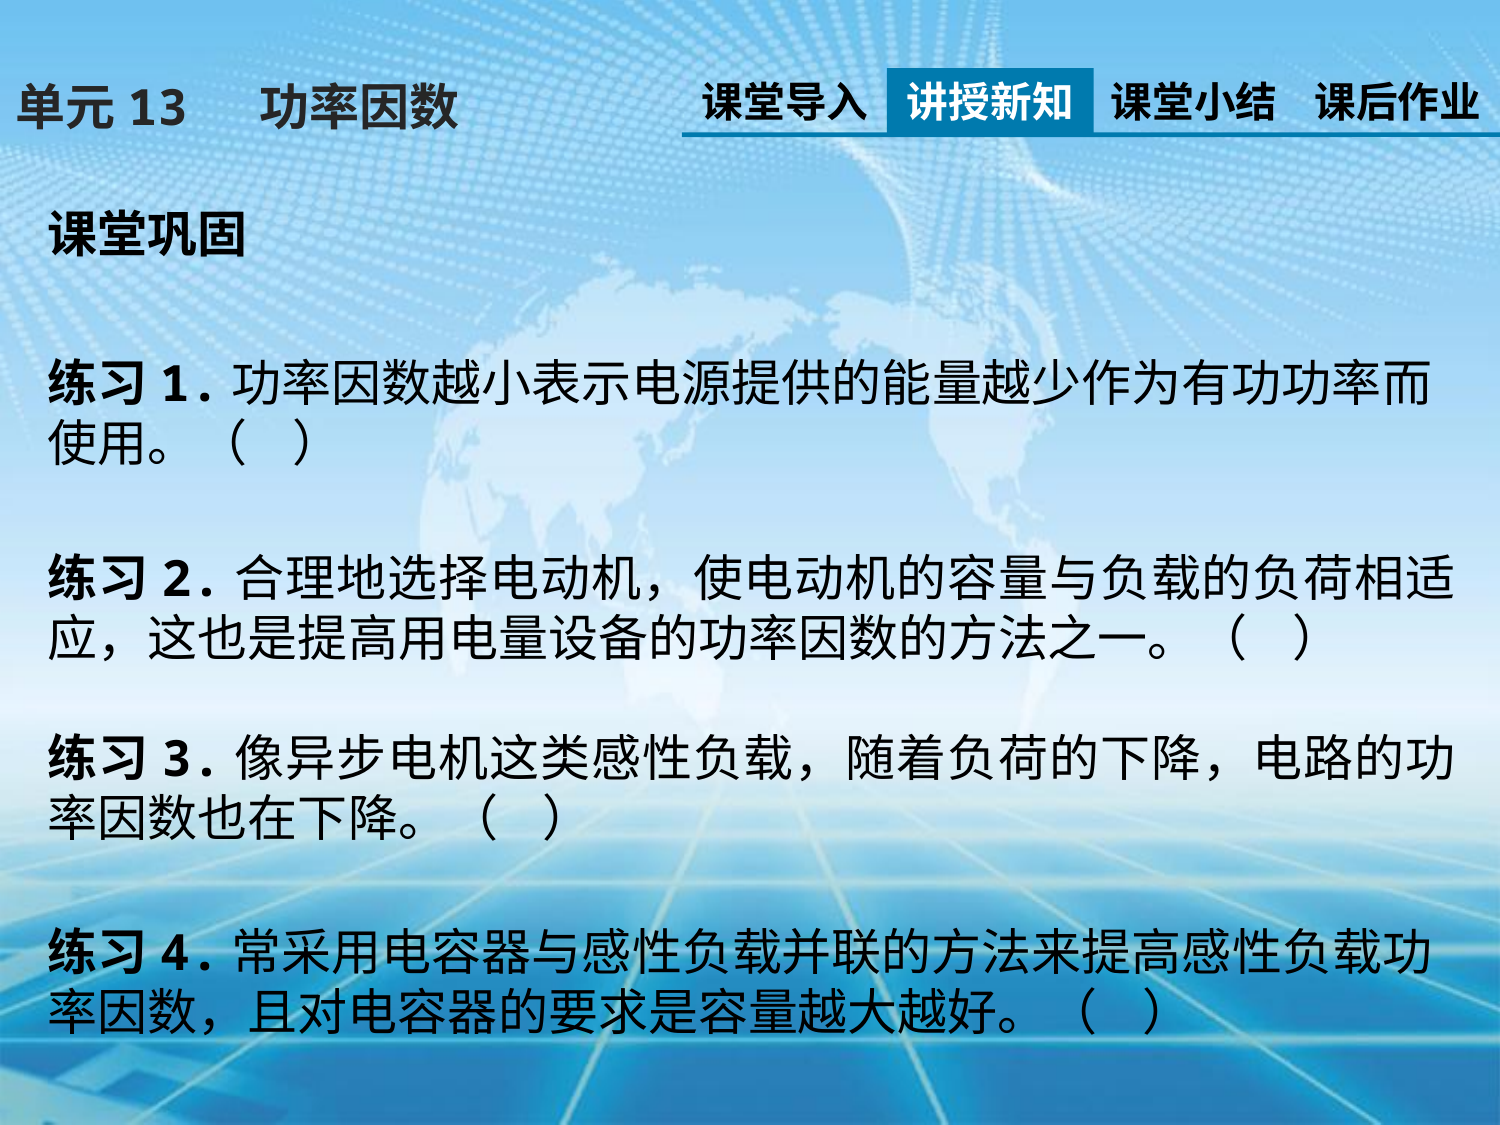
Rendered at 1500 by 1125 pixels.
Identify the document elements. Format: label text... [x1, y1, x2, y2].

picture [0, 0, 1500, 1125]
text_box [1, 67, 1500, 144]
text_box 课堂巩固 练习1.功率因数越小表示电源提供的能量越少作为有功功率而使用。（ ） 练习2.合理地选择电动机，使电动机的容量与负载的负荷相适应，这也是提高用电量设备的功率因数的方法之一。（ ） 练习3.像异步电机这类感性负载，随着负荷的下降，电路的功率因数也在下降。（ ） 练习4.常采用电容器与感性负载并联的方法来提高感性负载功率因数，且对电容器的要求是容量越大越好。（ ） [33, 195, 1471, 1109]
